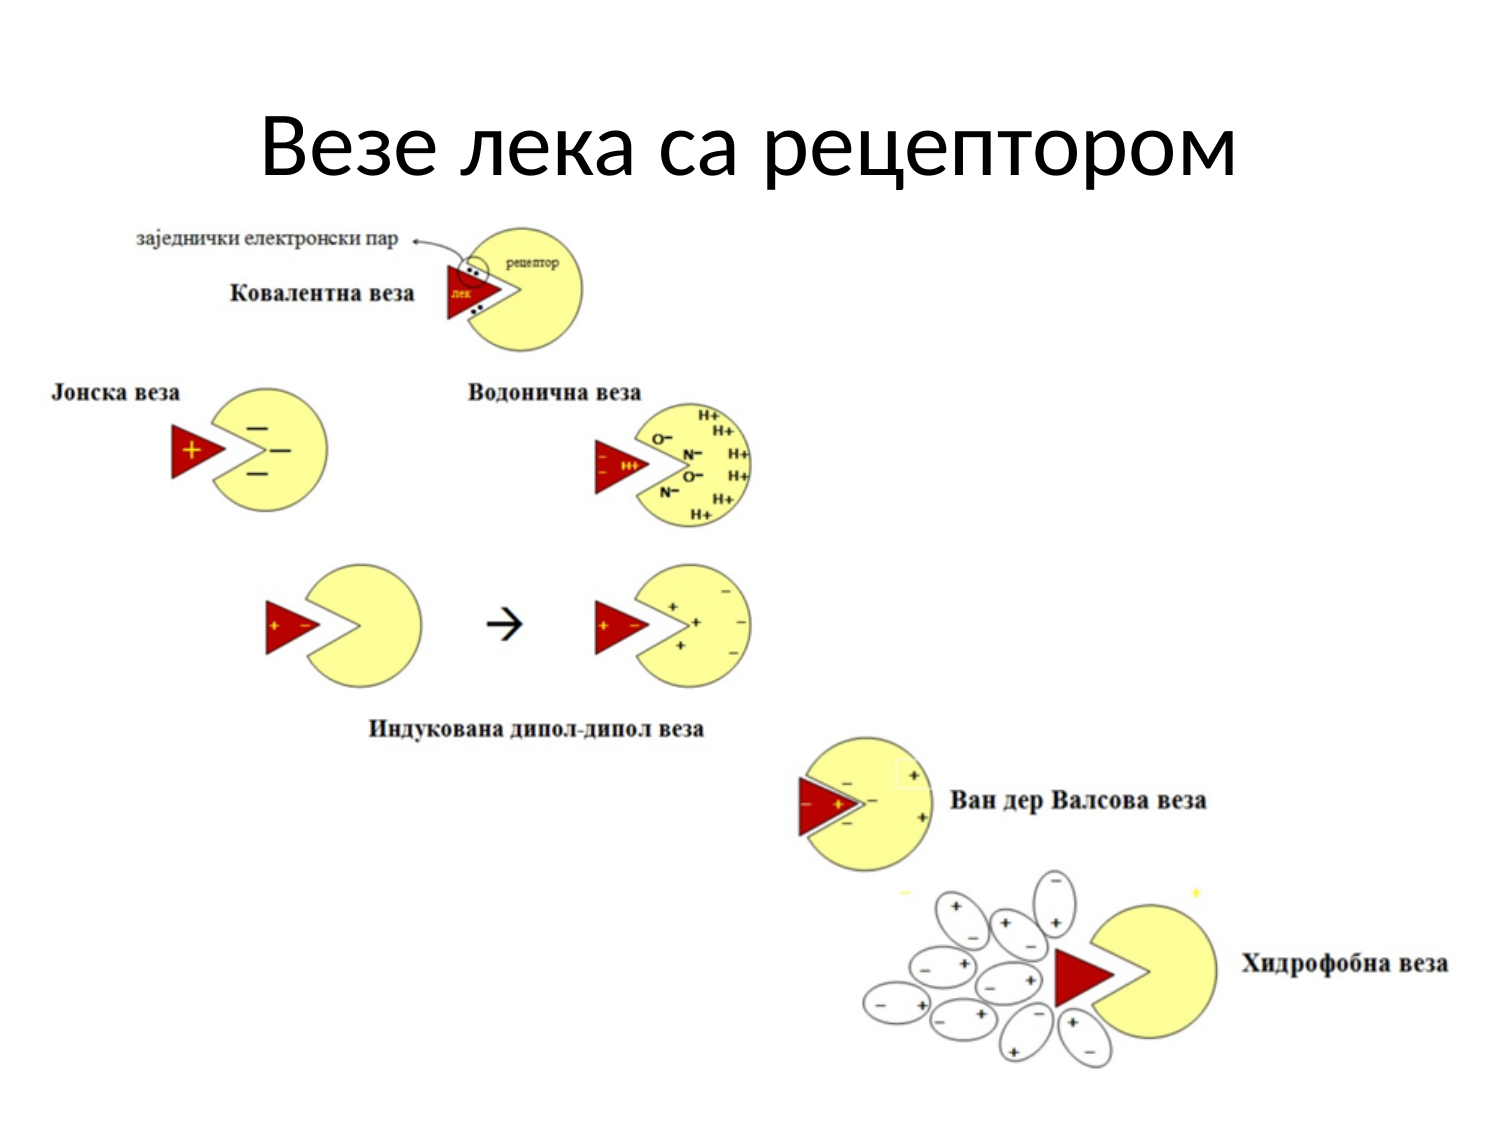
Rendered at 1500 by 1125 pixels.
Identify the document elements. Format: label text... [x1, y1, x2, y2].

picture [24, 212, 1491, 1080]
title Везе лека са рецептором [75, 45, 1425, 233]
